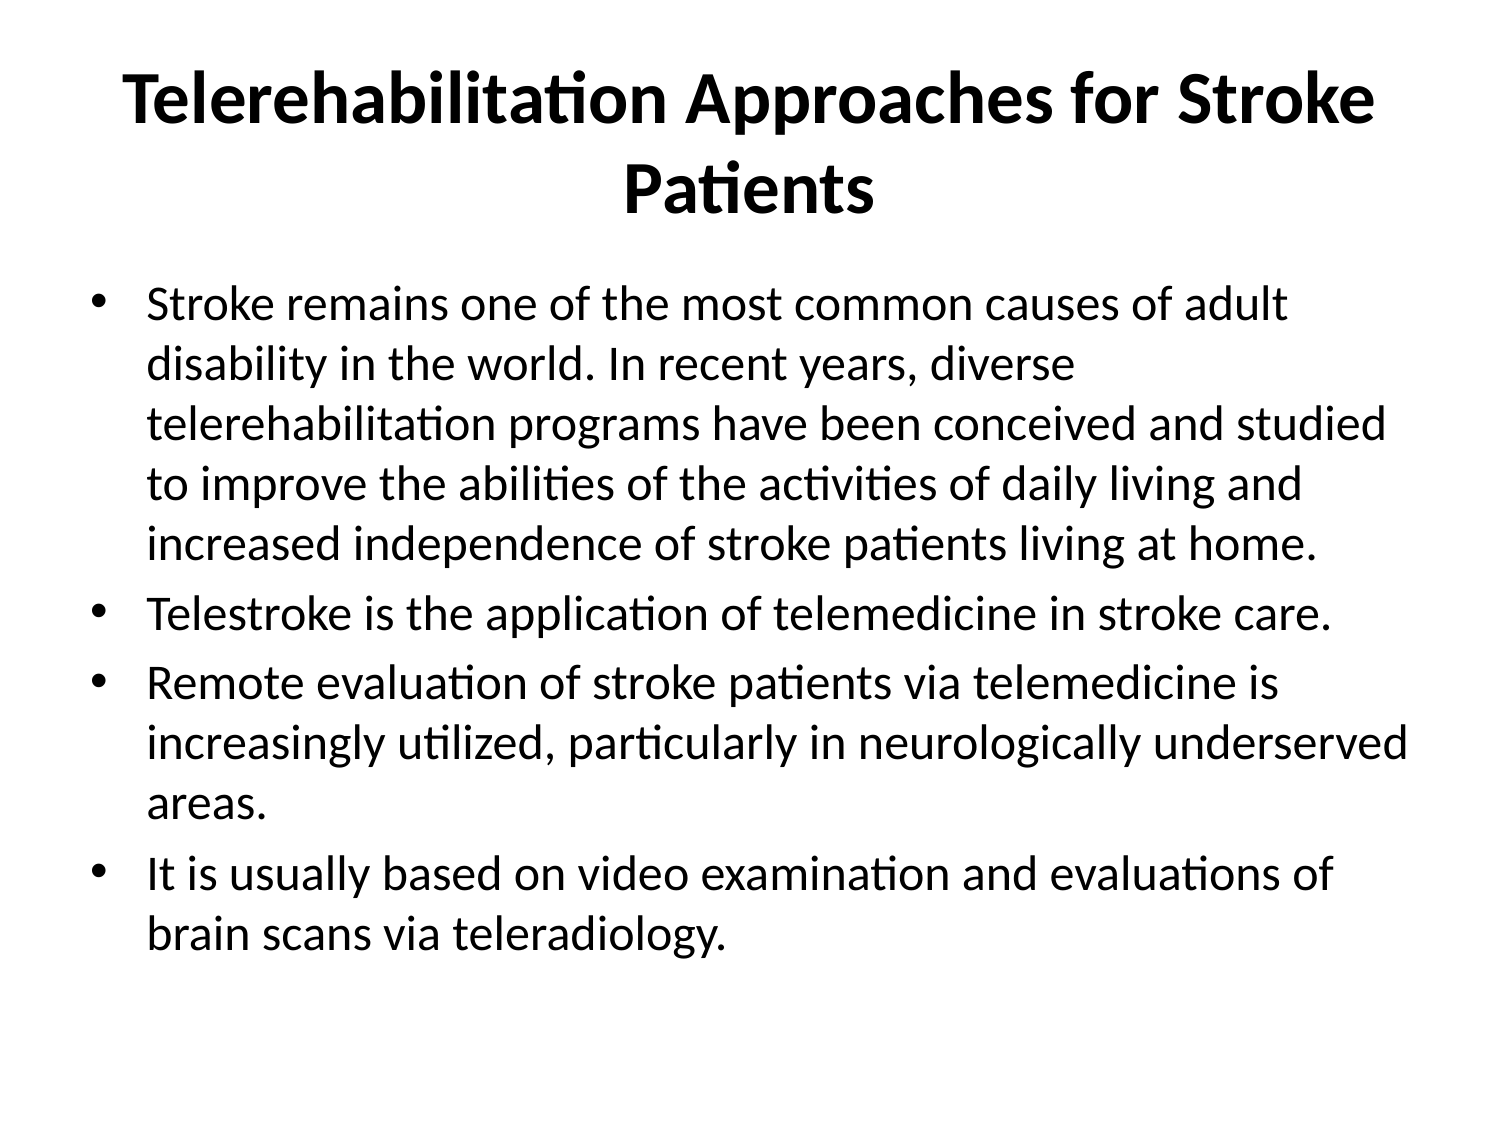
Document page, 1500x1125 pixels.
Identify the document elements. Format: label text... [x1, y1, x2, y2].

list Stroke remains one of the most common causes of adult disability in the world. In recent years, diverse telerehabilitation programs have been conceived and studied to improve the abilities of the activities of daily living and increased independence of stroke patients living at home. Telestroke is the application of telemedicine in stroke care. Remote evaluation of stroke patients via telemedicine is increasingly utilized, particularly in neurologically underserved areas. It is usually based on video examination and evaluations of brain scans via teleradiology. [75, 262, 1425, 1005]
title Telerehabilitation Approaches for Stroke Patients [75, 45, 1425, 233]
